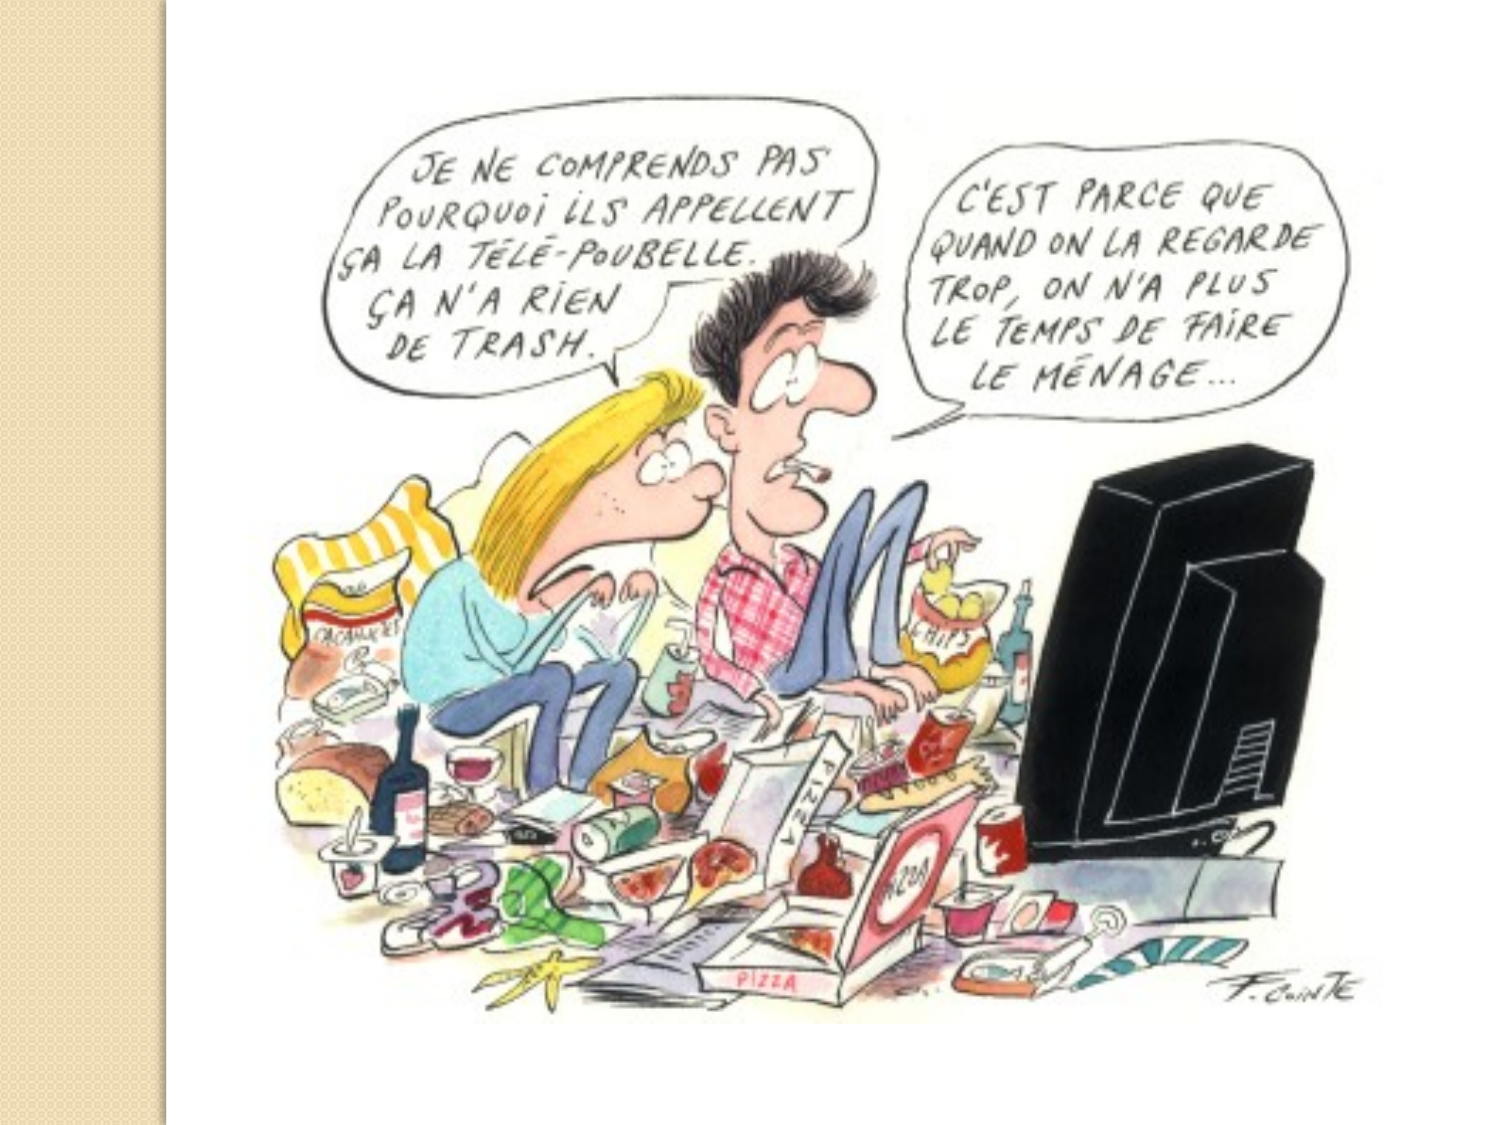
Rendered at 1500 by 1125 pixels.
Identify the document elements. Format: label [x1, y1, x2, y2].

picture [247, 89, 1383, 1024]
